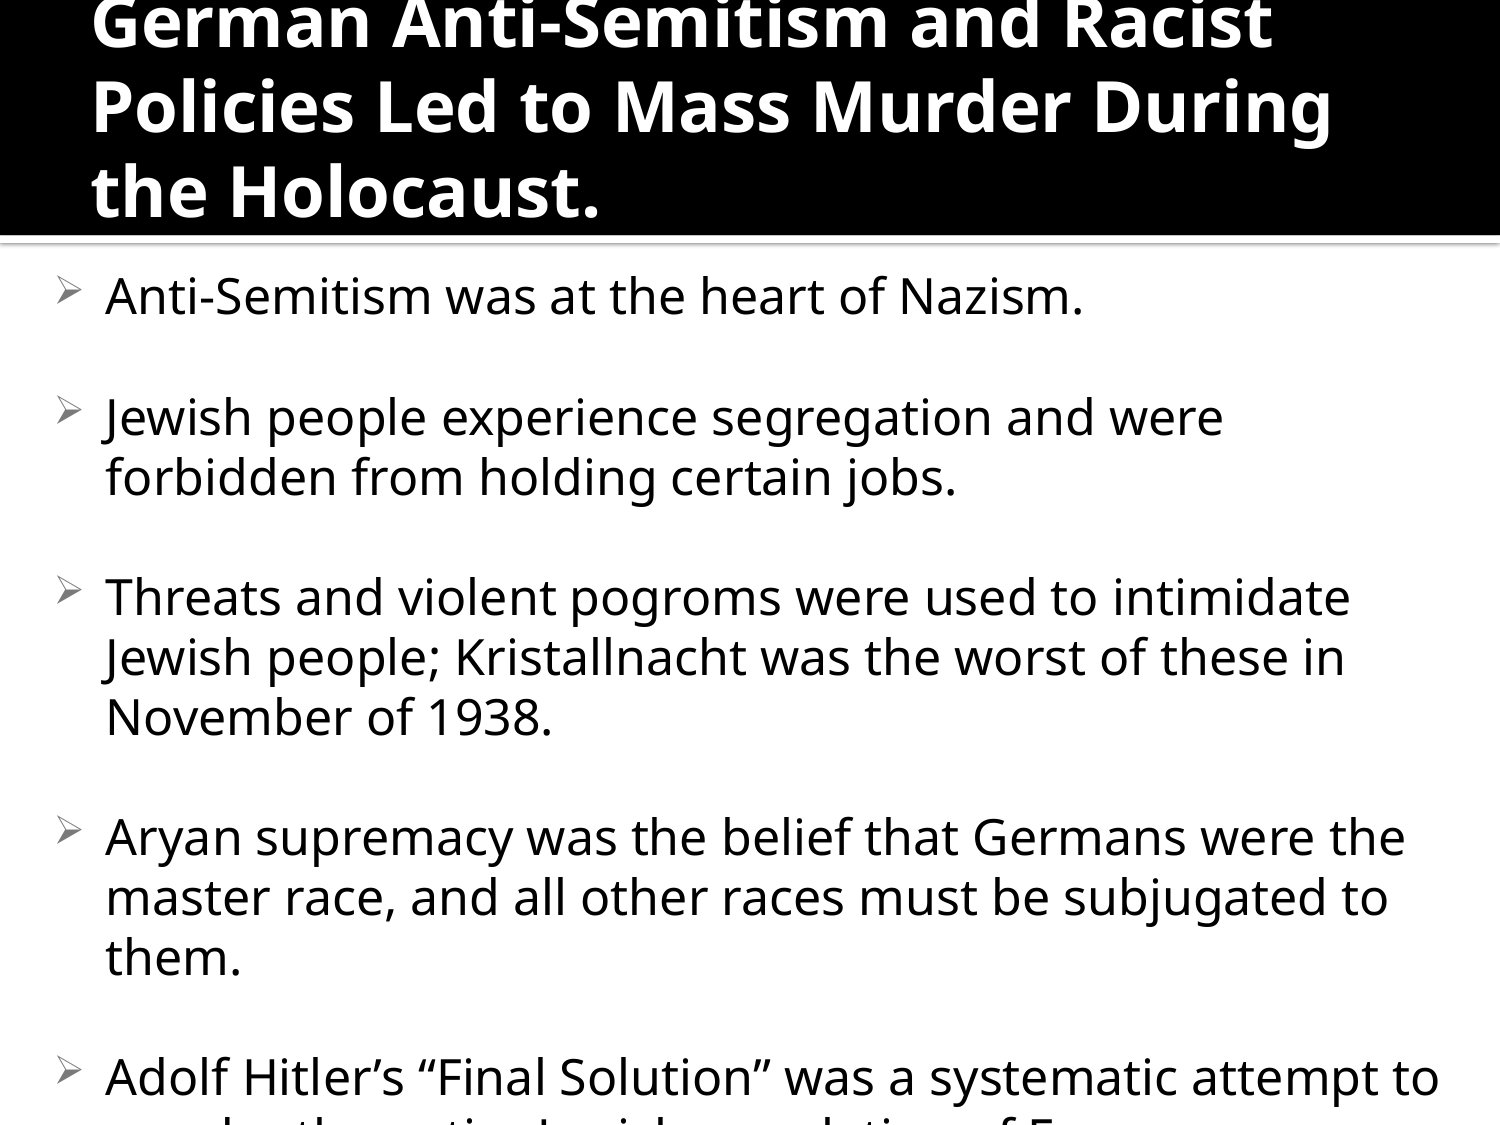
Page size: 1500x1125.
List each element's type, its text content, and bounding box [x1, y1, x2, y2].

list Anti-Semitism was at the heart of Nazism. Jewish people experience segregation and were forbidden from holding certain jobs. Threats and violent pogroms were used to intimidate Jewish people; Kristallnacht was the worst of these in November of 1938. Aryan supremacy was the belief that Germans were the master race, and all other races must be subjugated to them. Adolf Hitler’s “Final Solution” was a systematic attempt to murder the entire Jewish population of Europe. [24, 249, 1475, 1075]
title German Anti-Semitism and Racist Policies Led to Mass Murder During the Holocaust. [75, 1, 1425, 207]
